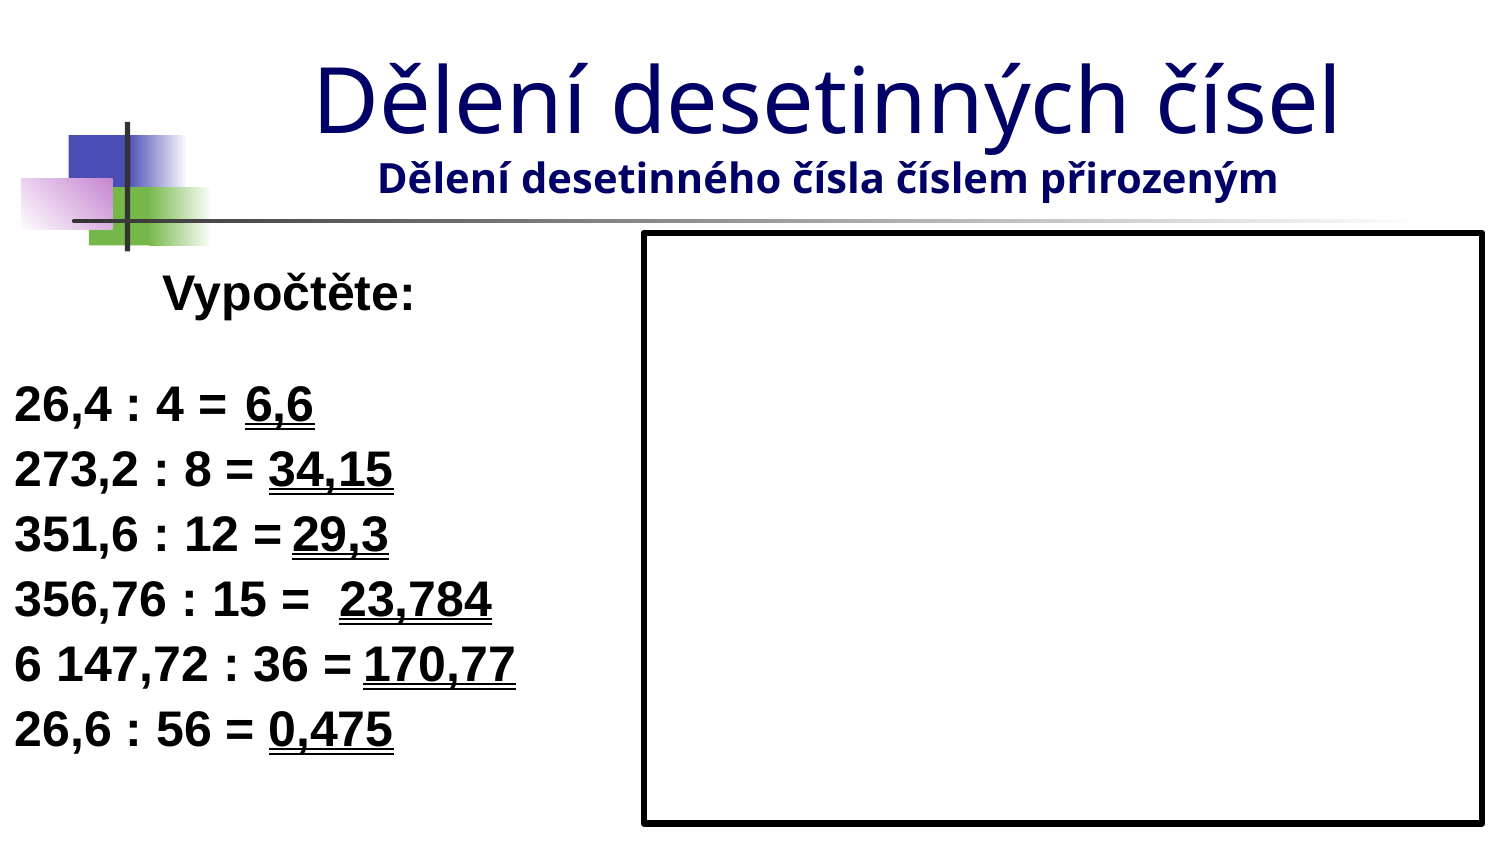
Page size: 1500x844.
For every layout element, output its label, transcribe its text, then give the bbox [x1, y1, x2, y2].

text_box Vypočtěte: [147, 253, 455, 329]
text_box 26,6 : 56 = [0, 688, 253, 764]
text_box 170,77 [348, 623, 550, 699]
text_box 6,6 [230, 363, 396, 439]
text_box 273,2 : 8 = [0, 428, 253, 493]
text_box [643, 232, 1483, 824]
title Dělení desetinných čísel Dělení desetinného čísla číslem přirozeným [182, 37, 1474, 210]
text_box 0,475 [253, 688, 520, 764]
text_box 356,76 : 15 = [0, 558, 324, 623]
text_box 6 147,72 : 36 = [0, 623, 348, 688]
text_box 351,6 : 12 = [0, 493, 277, 558]
text_box 26,4 : 4 = [0, 363, 230, 428]
text_box 29,3 [277, 493, 479, 569]
text_box 34,15 [253, 428, 455, 504]
text_box 23,784 [324, 558, 526, 634]
